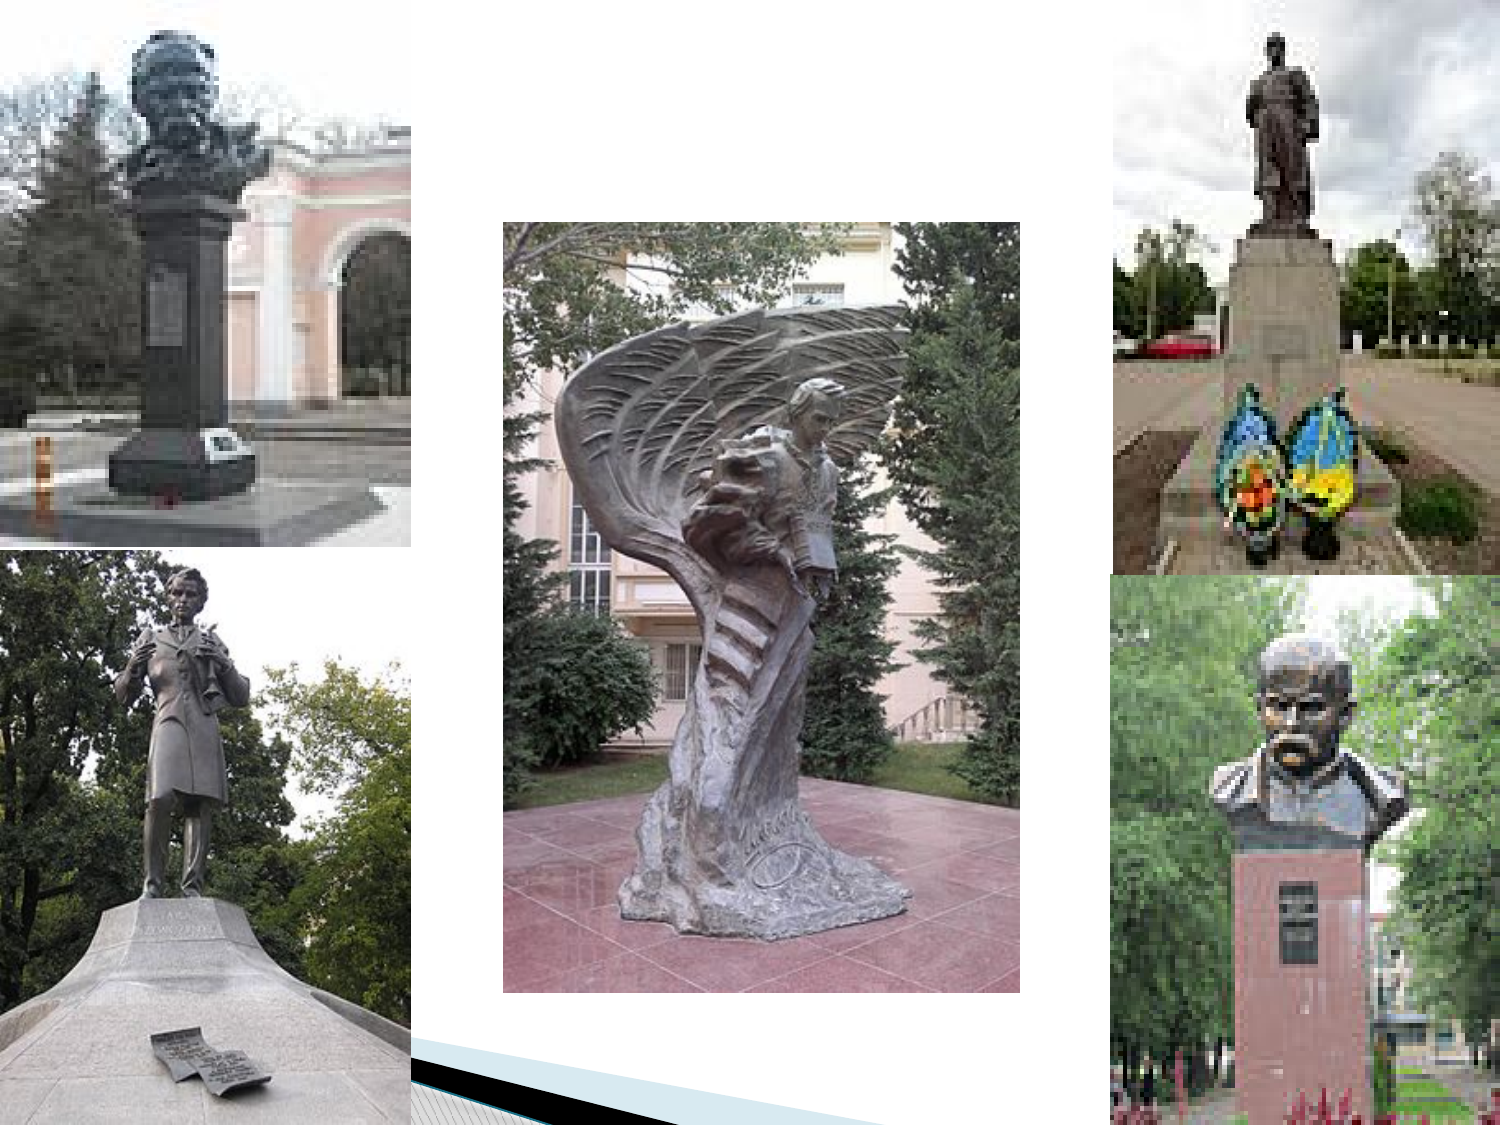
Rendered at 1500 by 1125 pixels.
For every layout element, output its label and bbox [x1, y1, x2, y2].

picture [1110, 0, 1500, 1125]
picture [0, 550, 411, 1125]
picture [503, 222, 1020, 993]
picture [0, 0, 411, 547]
